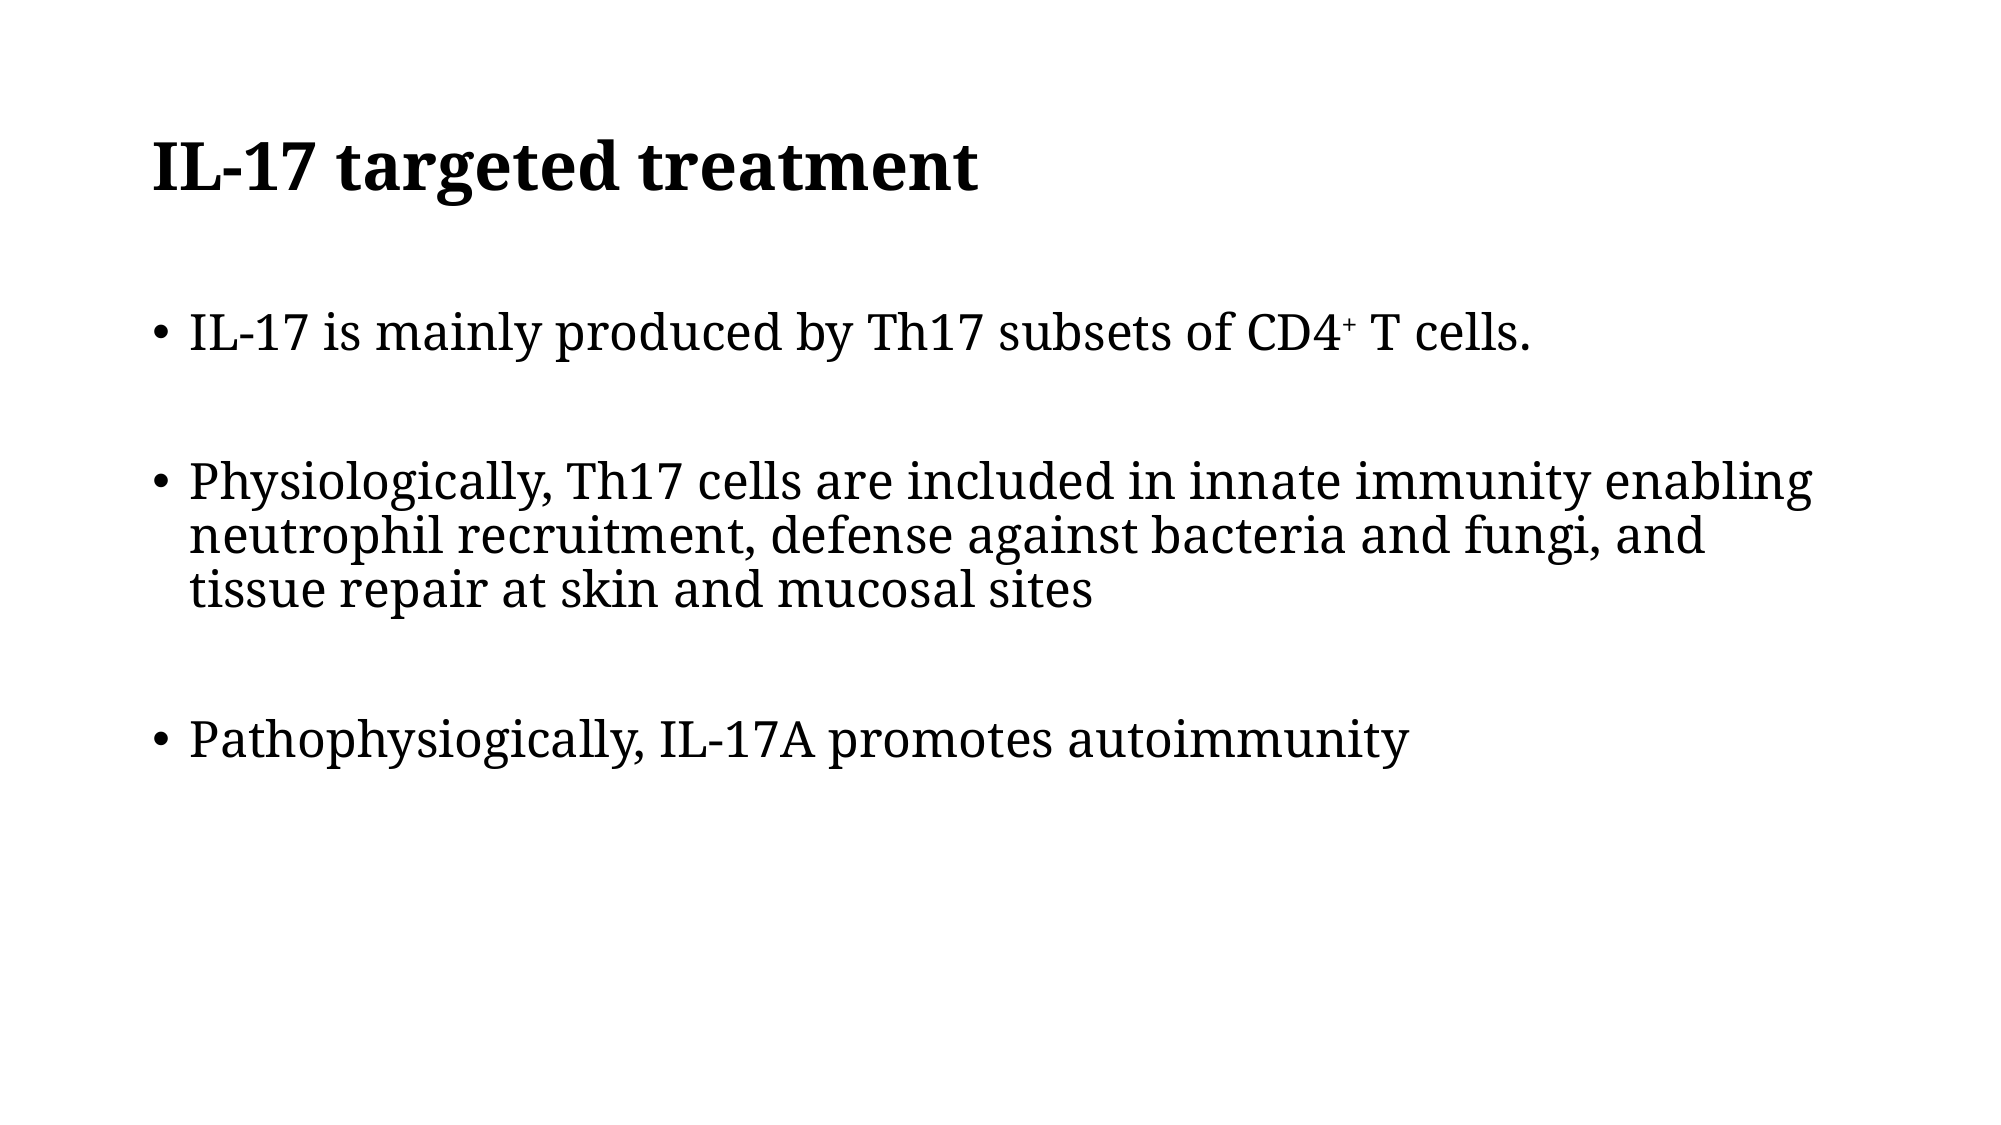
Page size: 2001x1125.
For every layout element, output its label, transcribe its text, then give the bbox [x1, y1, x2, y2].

title IL-17 targeted treatment [137, 59, 1863, 278]
list IL-17 is mainly produced by Th17 subsets of CD4+ T cells. Physiologically, Th17 cells are included in innate immunity enabling neutrophil recruitment, defense against bacteria and fungi, and tissue repair at skin and mucosal sites Pathophysiogically, IL-17A promotes autoimmunity [137, 299, 1863, 1014]
